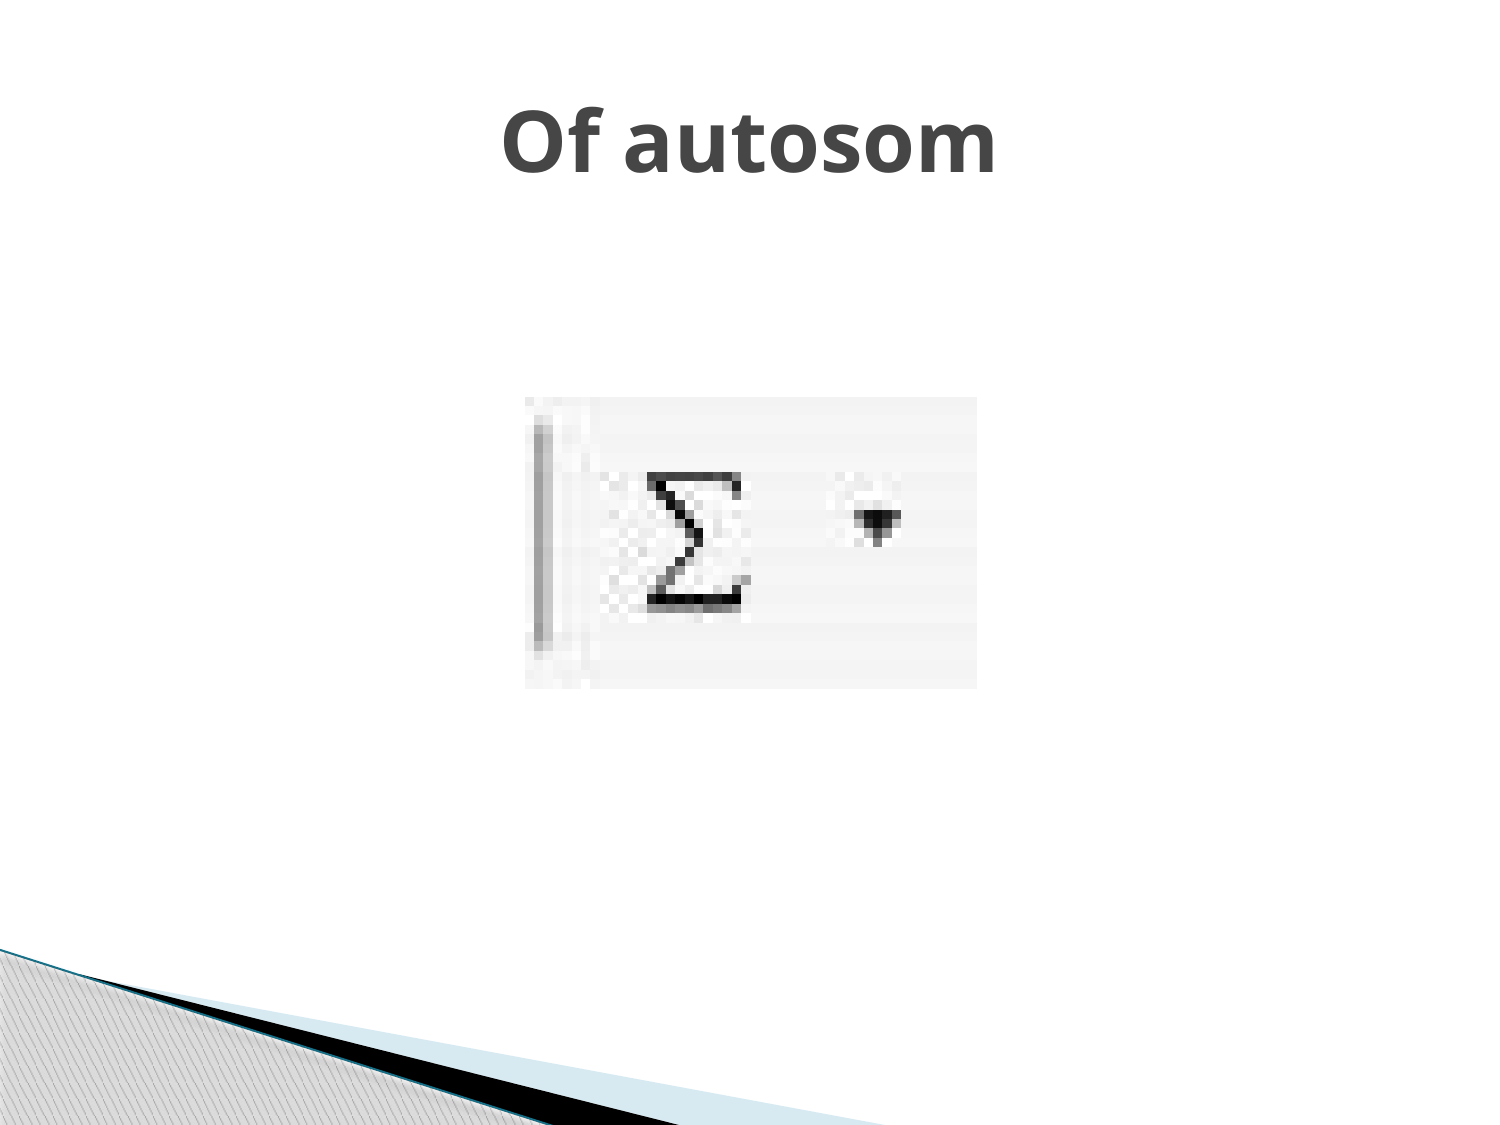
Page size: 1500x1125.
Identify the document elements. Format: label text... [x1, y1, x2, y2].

title Of autosom [75, 45, 1425, 233]
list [525, 396, 978, 689]
